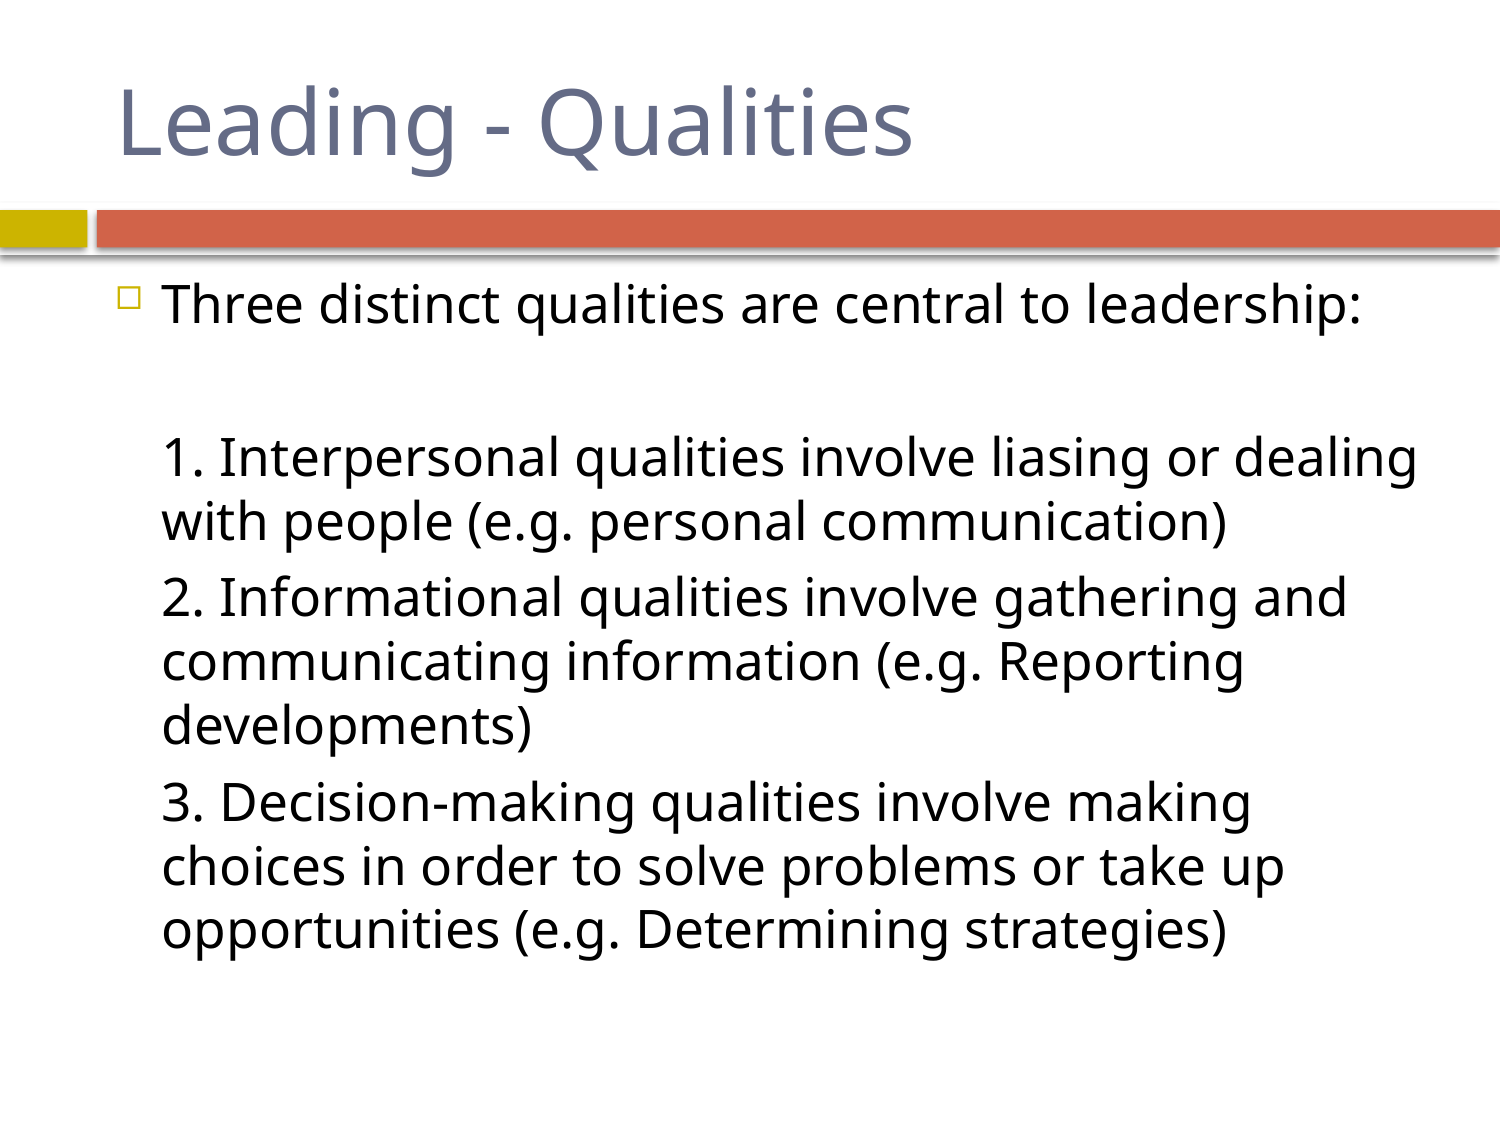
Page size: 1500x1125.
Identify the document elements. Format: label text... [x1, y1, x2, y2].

list Three distinct qualities are central to leadership: 1. Interpersonal qualities involve liasing or dealing with people (e.g. personal communication) 2. Informational qualities involve gathering and communicating information (e.g. Reporting developments) 3. Decision-making qualities involve making choices in order to solve problems or take up opportunities (e.g. Determining strategies) [100, 262, 1438, 1000]
title Leading - Qualities [100, 37, 1438, 200]
